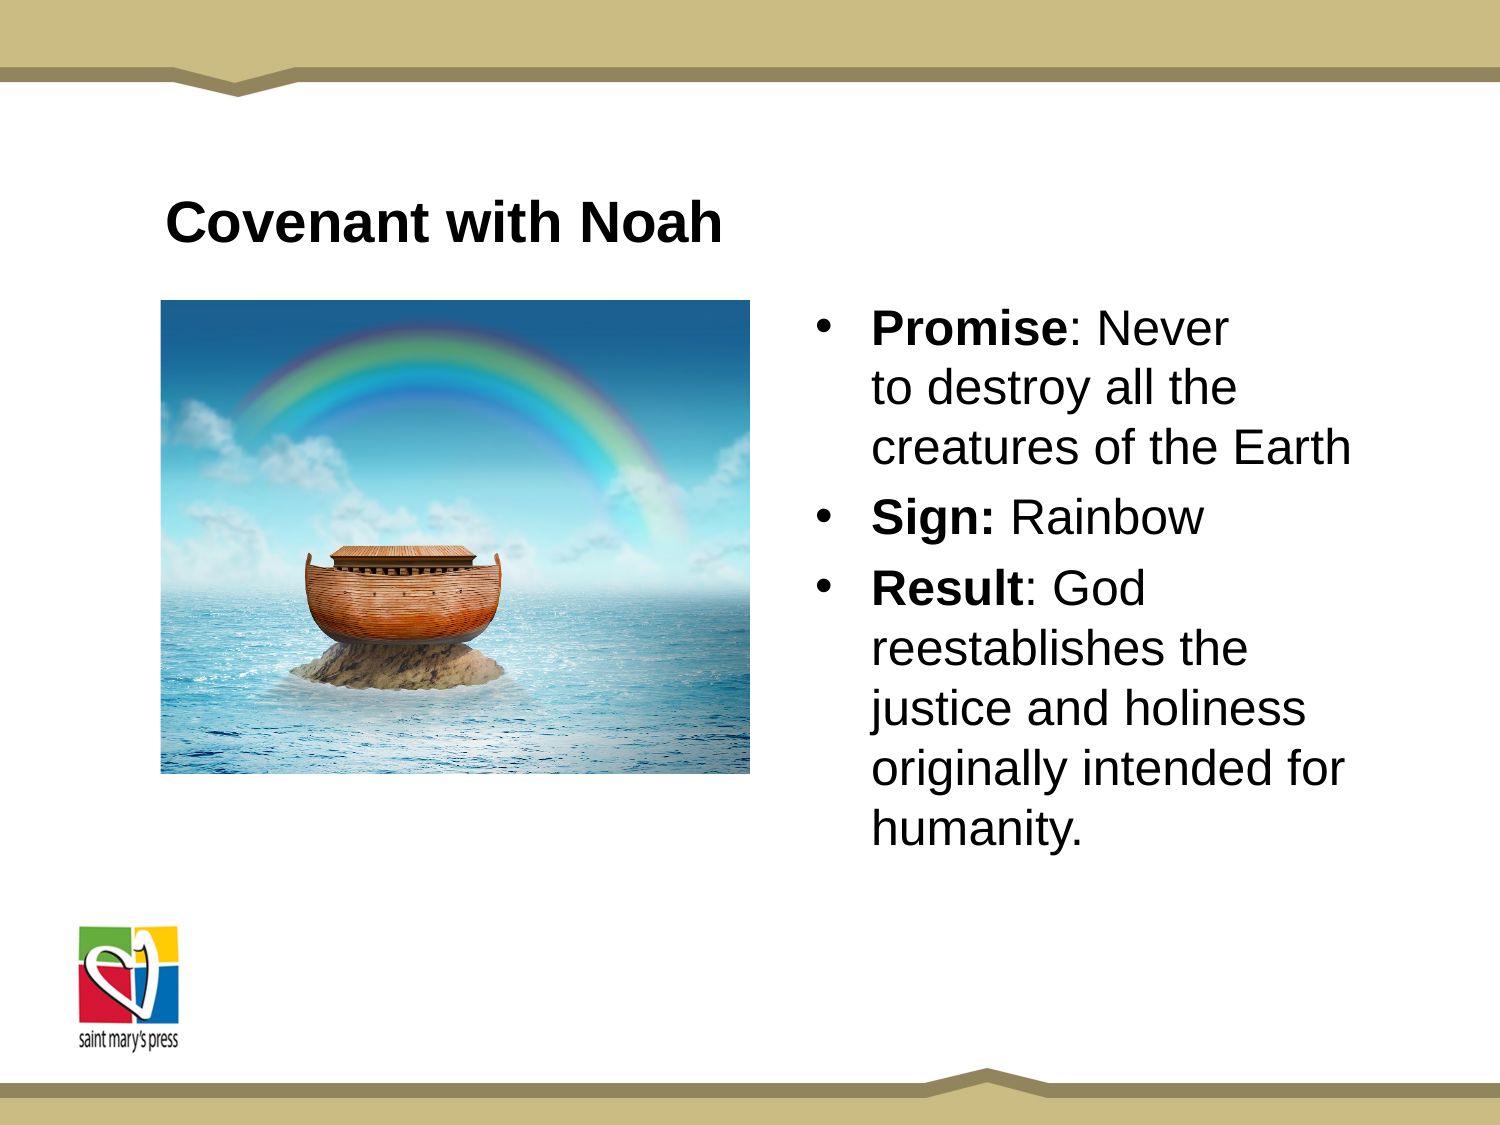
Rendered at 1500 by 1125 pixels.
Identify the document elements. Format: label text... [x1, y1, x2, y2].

list Promise: Never to destroy all the creatures of the Earth Sign: Rainbow Result: God reestablishes the justice and holiness originally intended for humanity. [800, 287, 1400, 1030]
title Covenant with Noah [150, 174, 1500, 263]
picture [0, 0, 1500, 1125]
